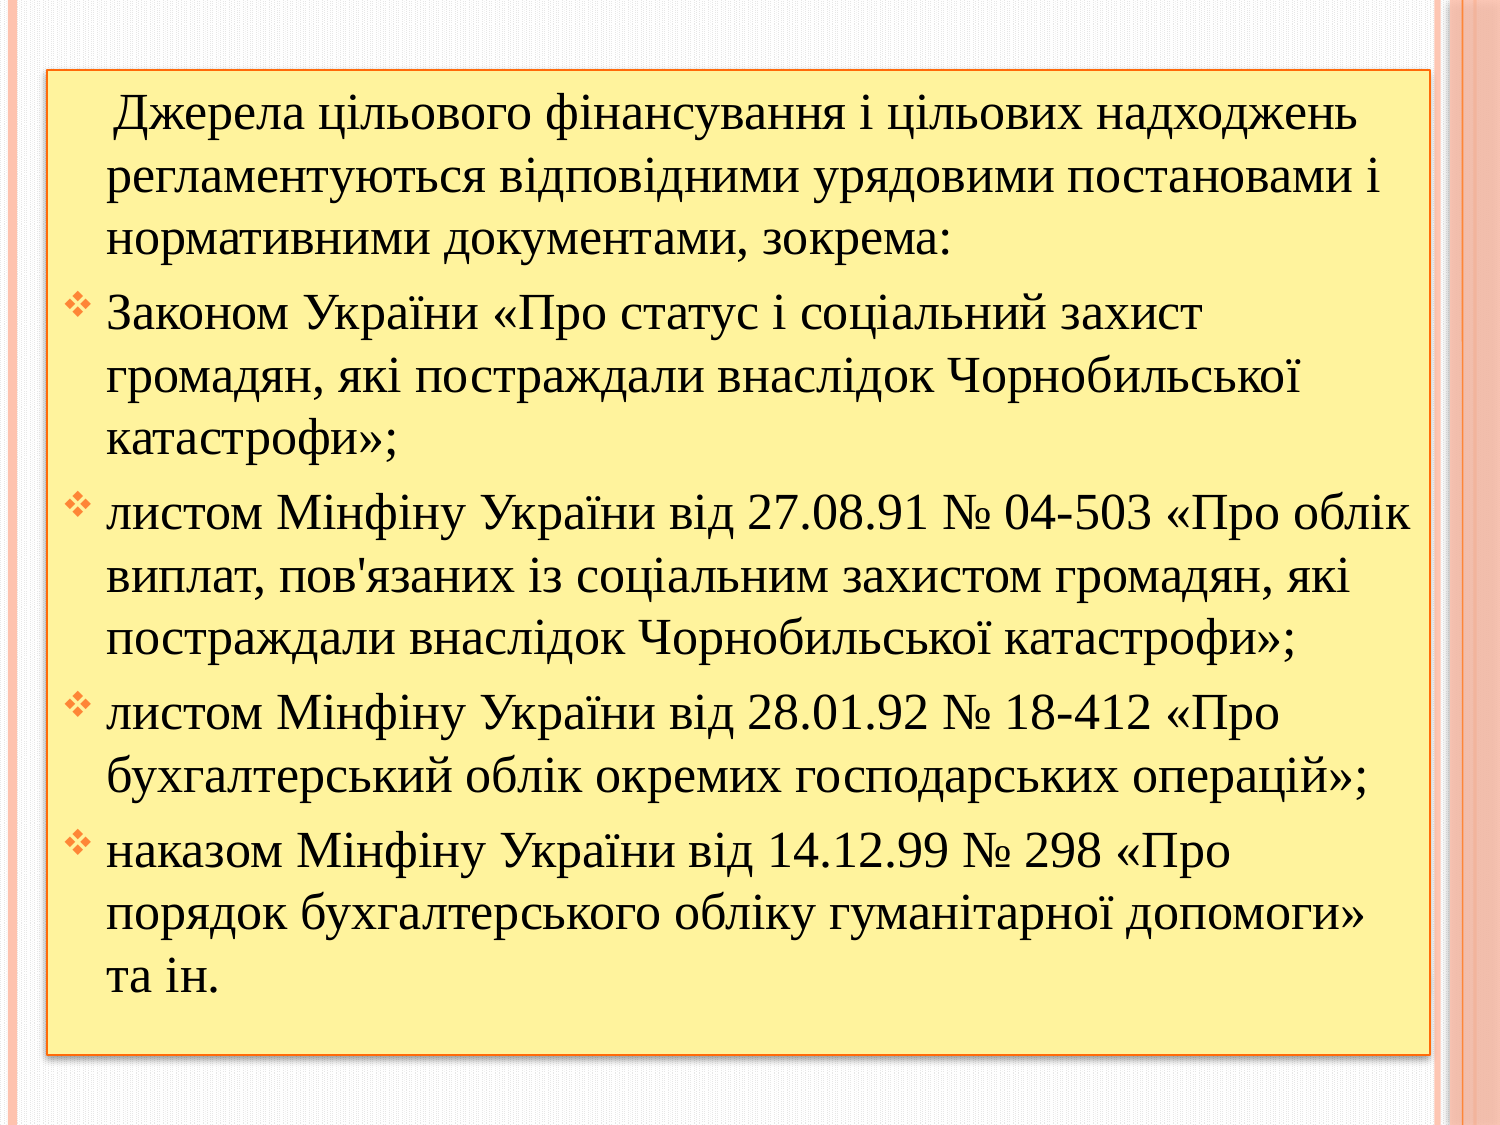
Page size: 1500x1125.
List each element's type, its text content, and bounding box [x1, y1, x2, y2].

list Джерела цільового фінансування і цільових надходжень регламентуються відповідними урядовими постановами і нормативними документами, зокрема: Законом України «Про статус і соціальний захист громадян, які постраждали внаслідок Чорнобильської катастрофи»; листом Мінфіну України від 27.08.91 № 04-503 «Про облік виплат, пов'язаних із соціальним захистом громадян, які постраждали внаслідок Чорнобильської катастрофи»; листом Мінфіну України від 28.01.92 № 18-412 «Про бухгалтерський облік окремих господарських операцій»; наказом Мінфіну України від 14.12.99 № 298 «Про порядок бухгалтерського обліку гуманітарної допомоги» та ін. [46, 69, 1431, 1056]
